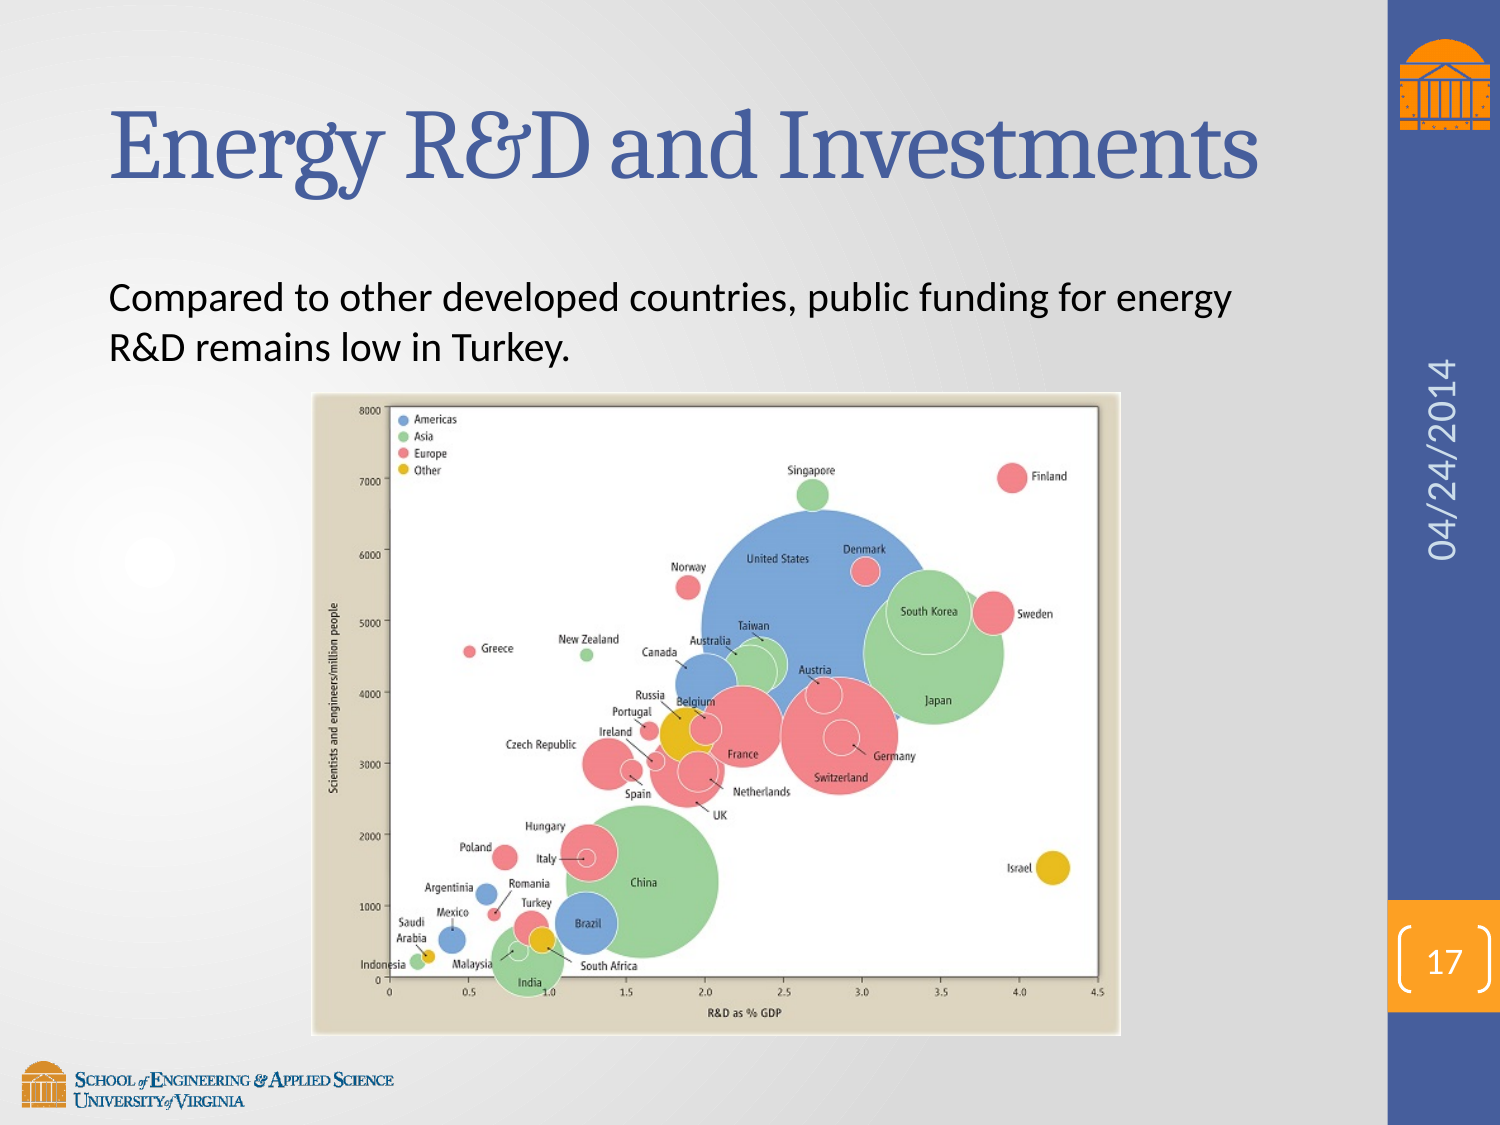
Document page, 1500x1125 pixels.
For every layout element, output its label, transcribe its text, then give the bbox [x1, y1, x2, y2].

picture [21, 1061, 394, 1110]
slide_number 17 [1397, 925, 1492, 994]
picture [310, 391, 1121, 1037]
picture [1400, 39, 1490, 130]
title Energy R&D and Investments [75, 45, 1325, 233]
list Compared to other developed countries, public funding for energy R&D remains low in Turkey. [75, 262, 1325, 1050]
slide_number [1408, 317, 1469, 577]
